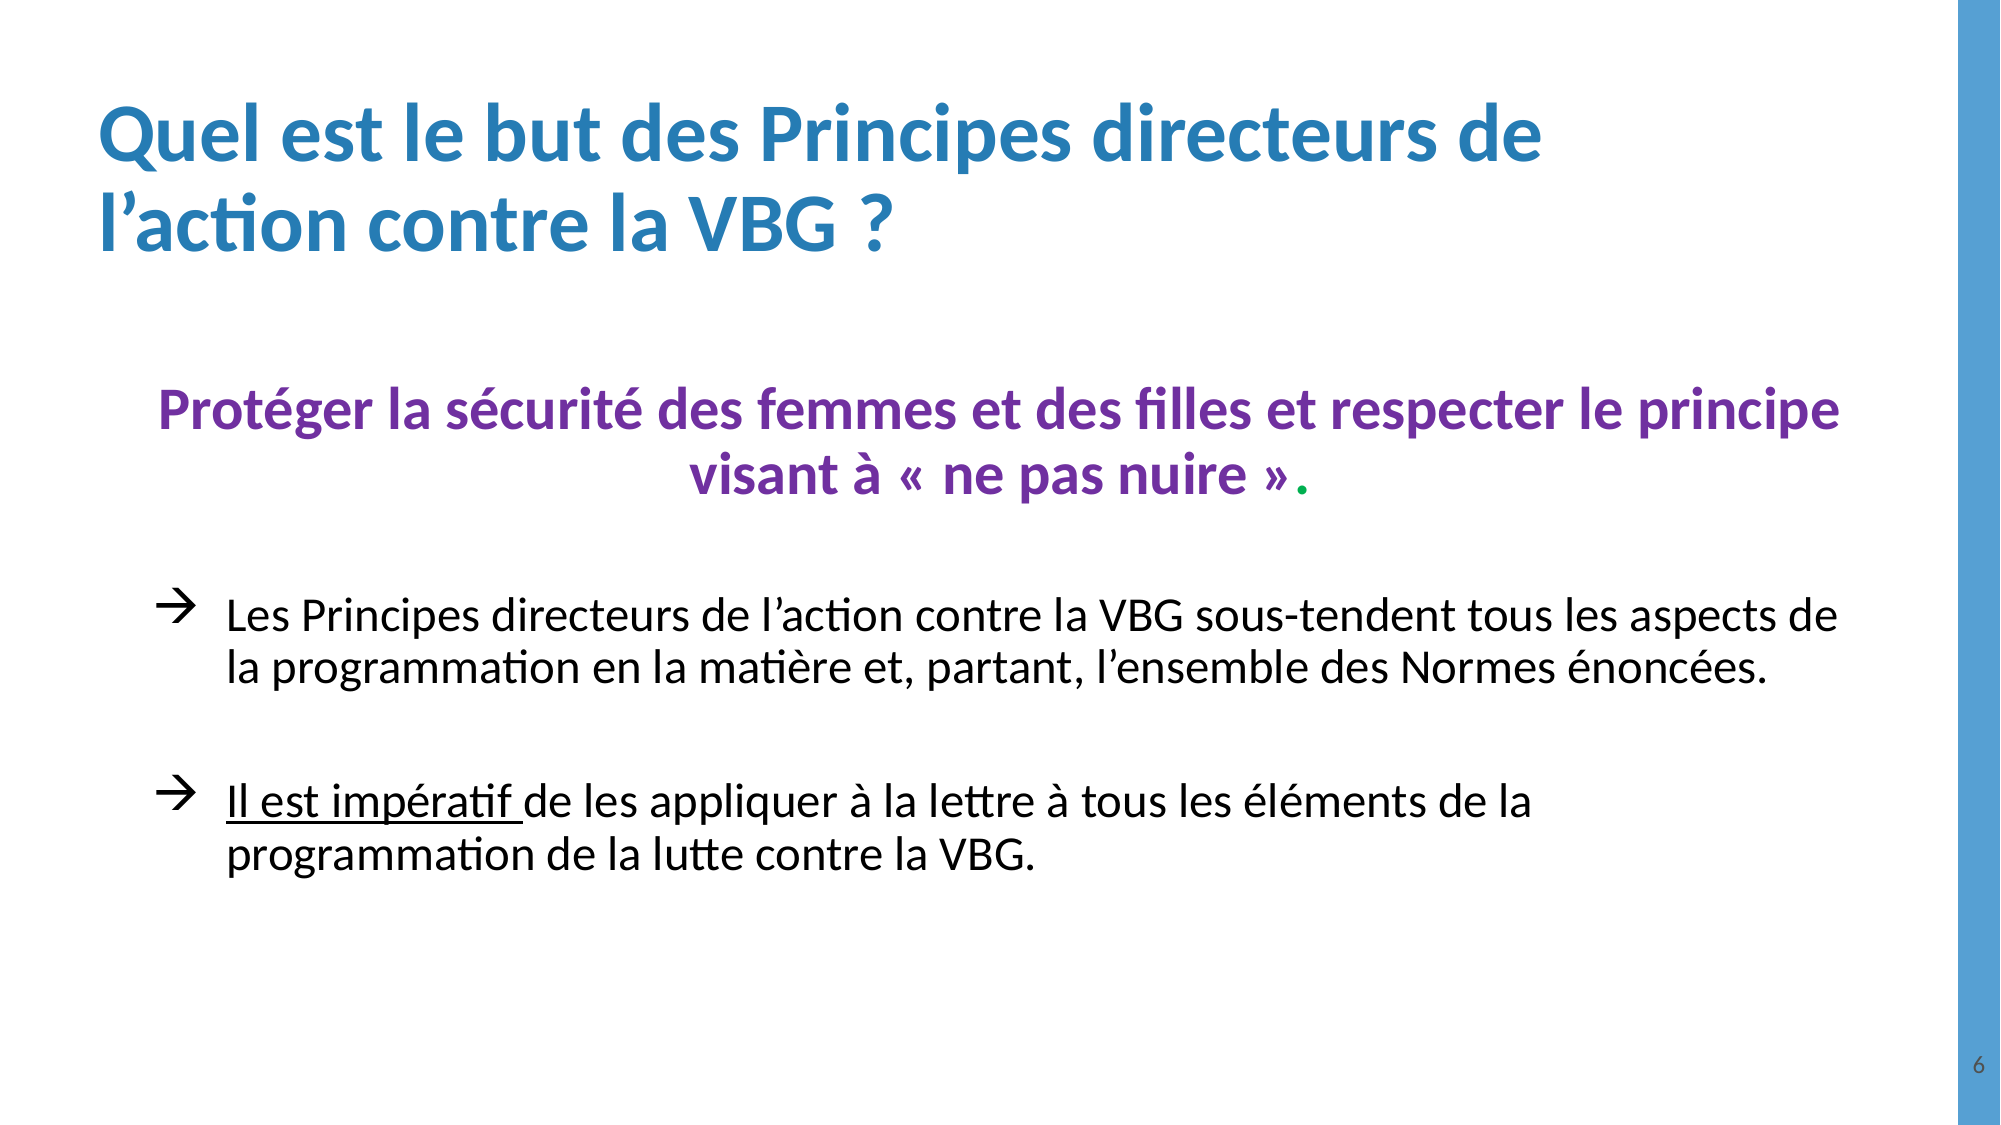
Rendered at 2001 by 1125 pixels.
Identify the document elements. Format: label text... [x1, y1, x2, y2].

title Quel est le but des Principes directeurs de l’action contre la VBG ? [83, 59, 1809, 300]
list Protéger la sécurité des femmes et des filles et respecter le principe visant à « ne pas nuire ». Les Principes directeurs de l’action contre la VBG sous-tendent tous les aspects de la programmation en la matière et, partant, l’ensemble des Normes énoncées. Il est impératif de les appliquer à la lettre à tous les éléments de la programmation de la lutte contre la VBG. [137, 369, 1863, 907]
